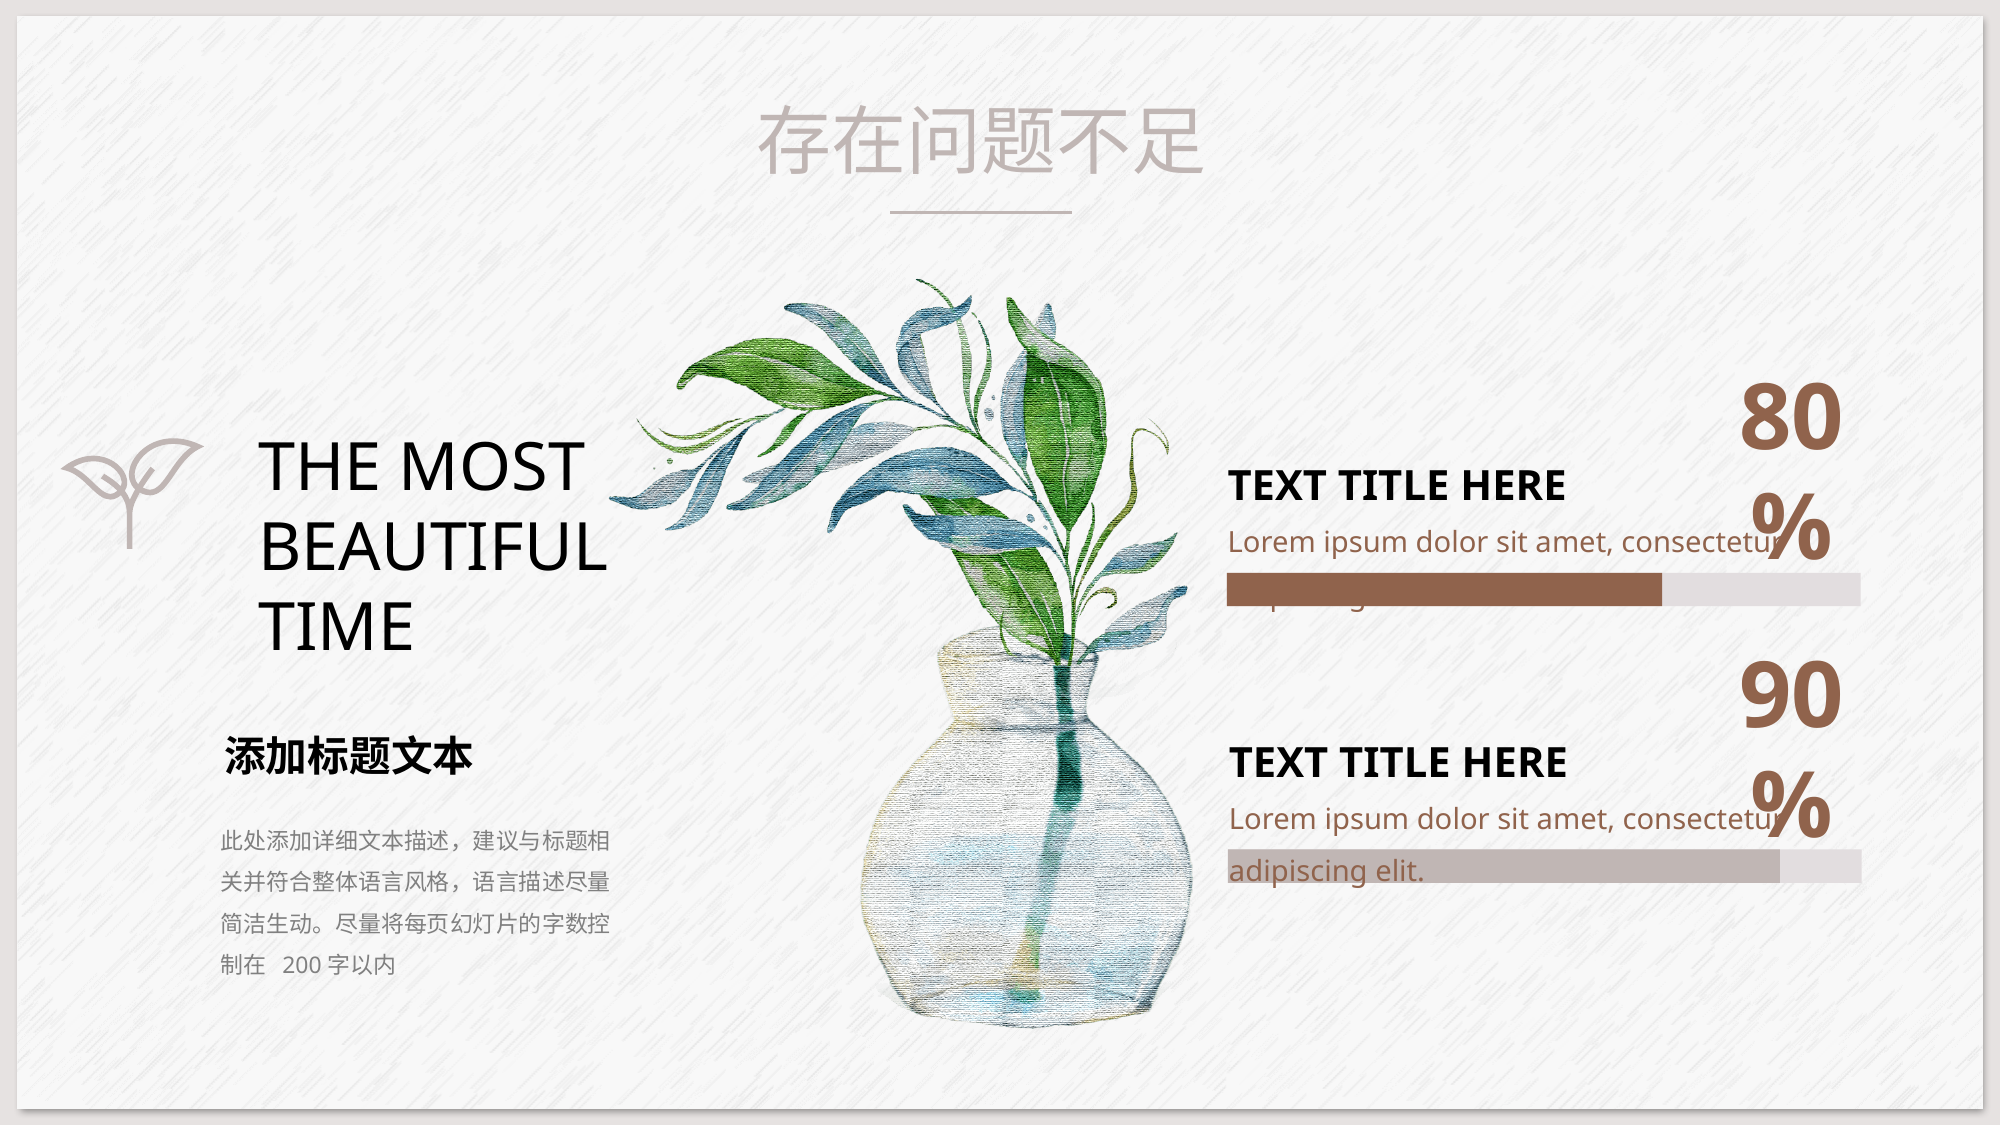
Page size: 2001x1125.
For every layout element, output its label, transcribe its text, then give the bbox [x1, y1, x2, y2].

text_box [1212, 404, 1878, 607]
text_box THE MOST BEAUTIFUL TIME [243, 416, 540, 671]
picture [540, 267, 1313, 1040]
text_box 存在问题不足 [674, 85, 1288, 192]
text_box 此处添加详细文本描述，建议与标题相关并符合整体语言风格，语言描述尽量简洁生动。尽量将每页幻灯片的字数控制在 200字以内 [205, 805, 540, 986]
text_box 添加标题文本 [209, 722, 490, 788]
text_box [1213, 682, 1879, 883]
text_box [60, 438, 205, 549]
